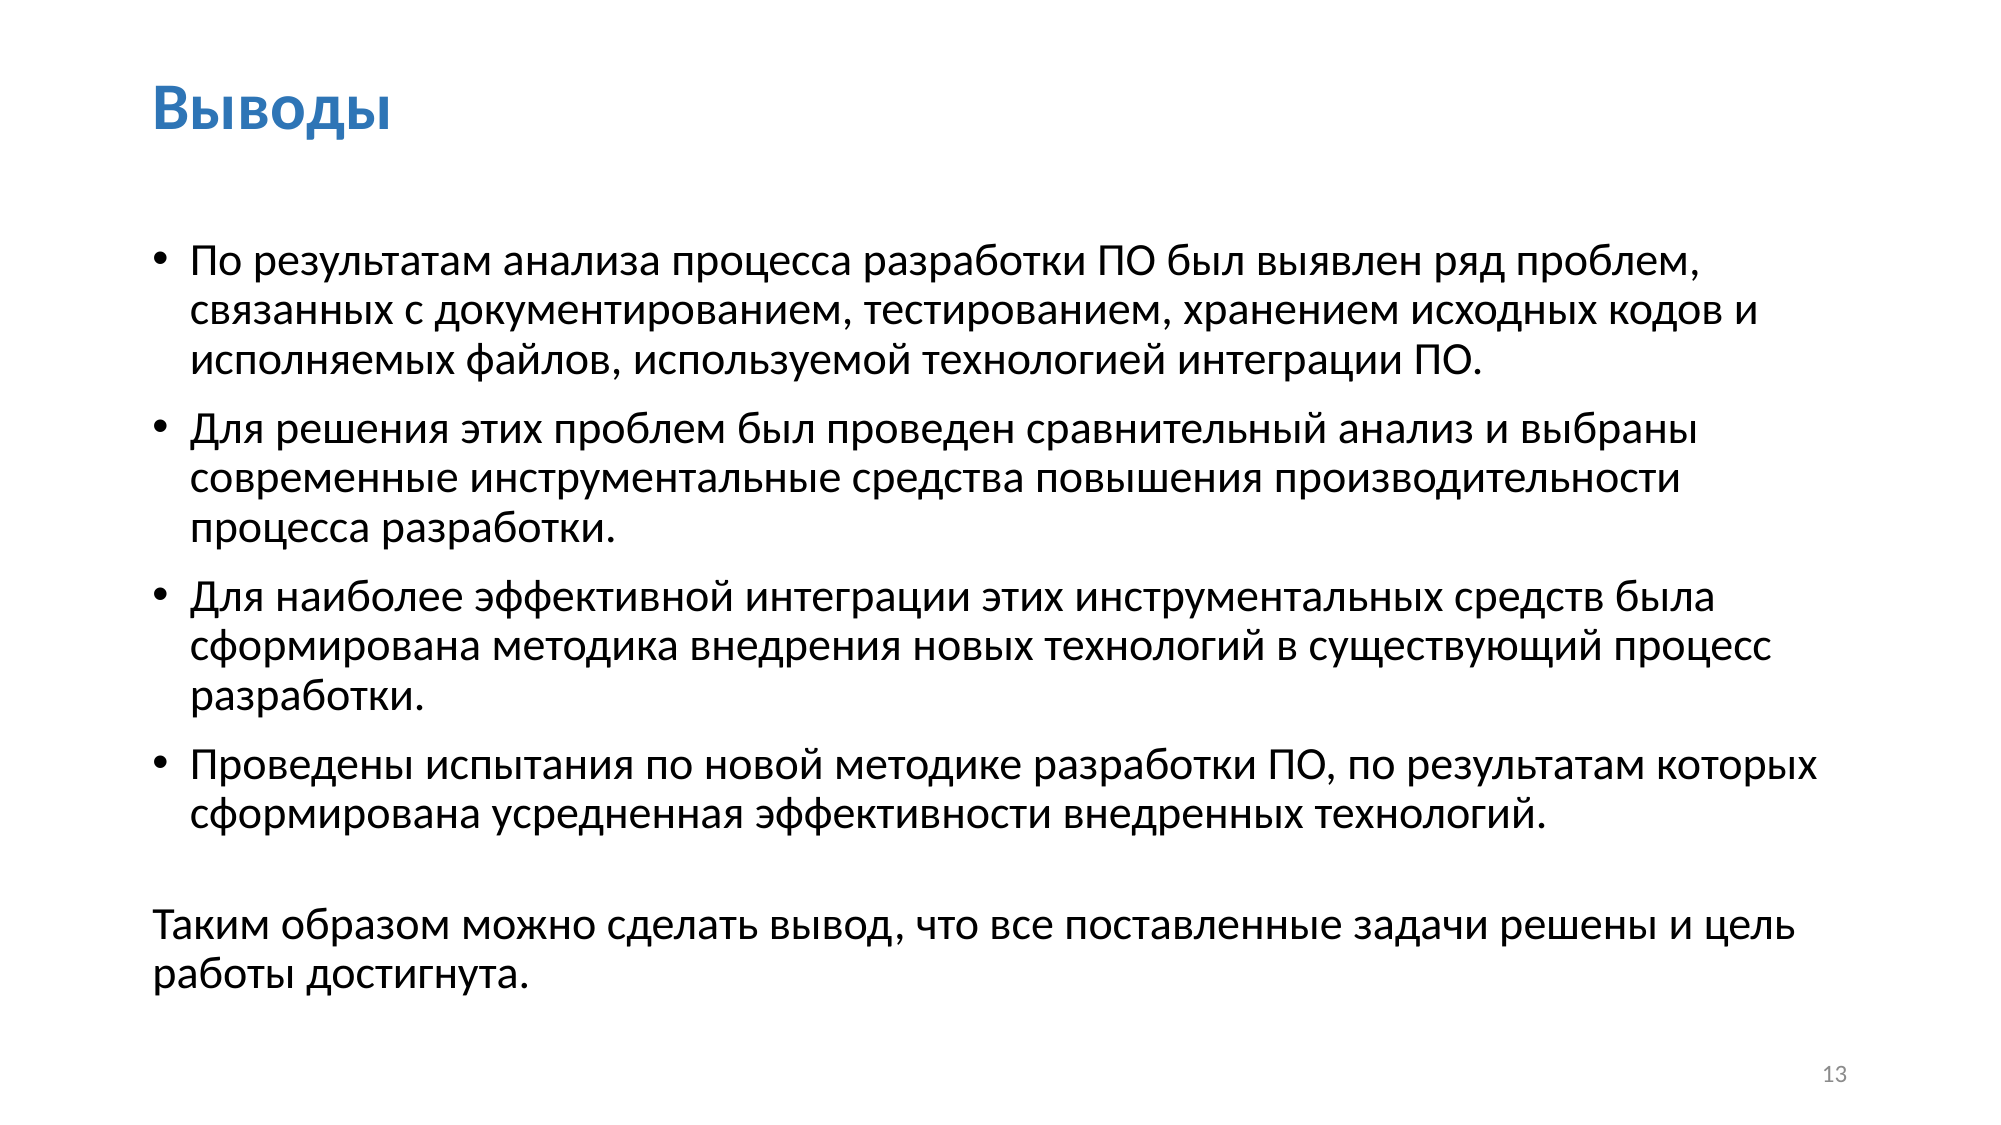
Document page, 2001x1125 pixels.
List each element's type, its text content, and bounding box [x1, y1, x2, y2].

slide_number 13 [1412, 1042, 1863, 1103]
title Выводы [137, 59, 1863, 156]
list По результатам анализа процесса разработки ПО был выявлен ряд проблем, связанных с документированием, тестированием, хранением исходных кодов и исполняемых файлов, используемой технологией интеграции ПО. Для решения этих проблем был проведен сравнительный анализ и выбраны современные инструментальные средства повышения производительности процесса разработки. Для наиболее эффективной интеграции этих инструментальных средств была сформирована методика внедрения новых технологий в существующий процесс разработки. Проведены испытания по новой методике разработки ПО, по результатам которых сформирована усредненная эффективности внедренных технологий. Таким образом можно сделать вывод, что все поставленные задачи решены и цель работы достигнута. [137, 228, 1863, 1014]
